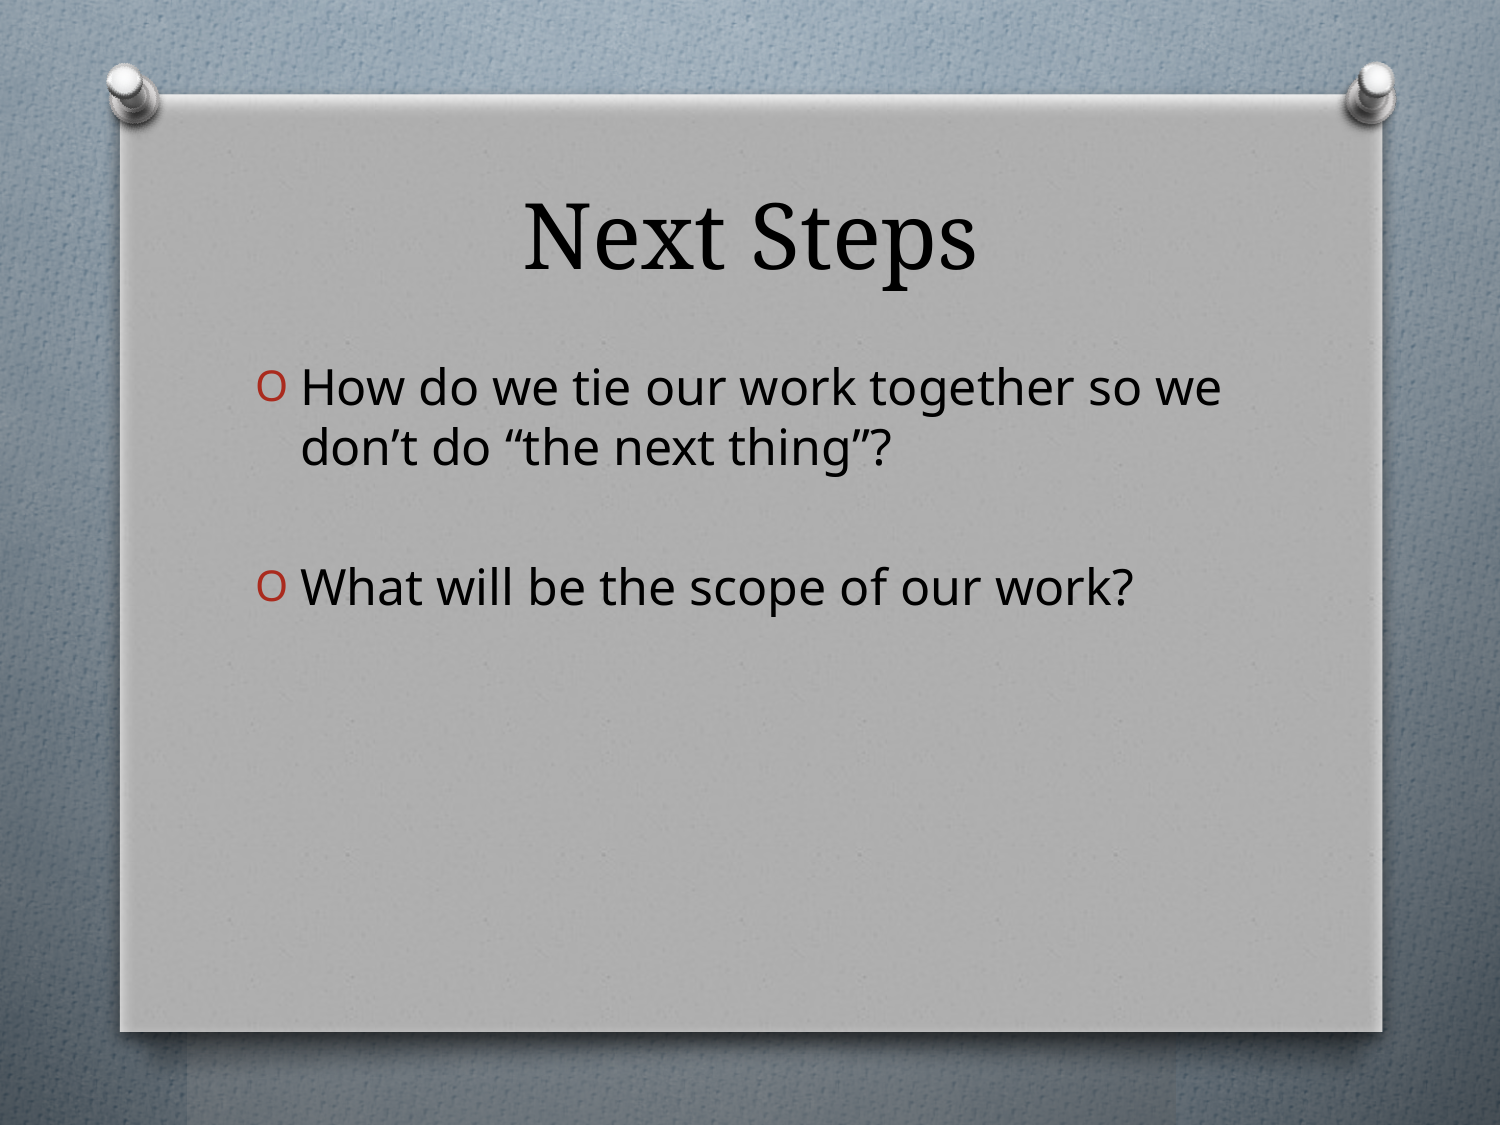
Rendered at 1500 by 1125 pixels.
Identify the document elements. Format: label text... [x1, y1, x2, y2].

list How do we tie our work together so we don’t do “the next thing”? What will be the scope of our work? [240, 347, 1257, 939]
title Next Steps [179, 134, 1323, 332]
picture [1317, 35, 1439, 156]
picture [75, 29, 198, 153]
